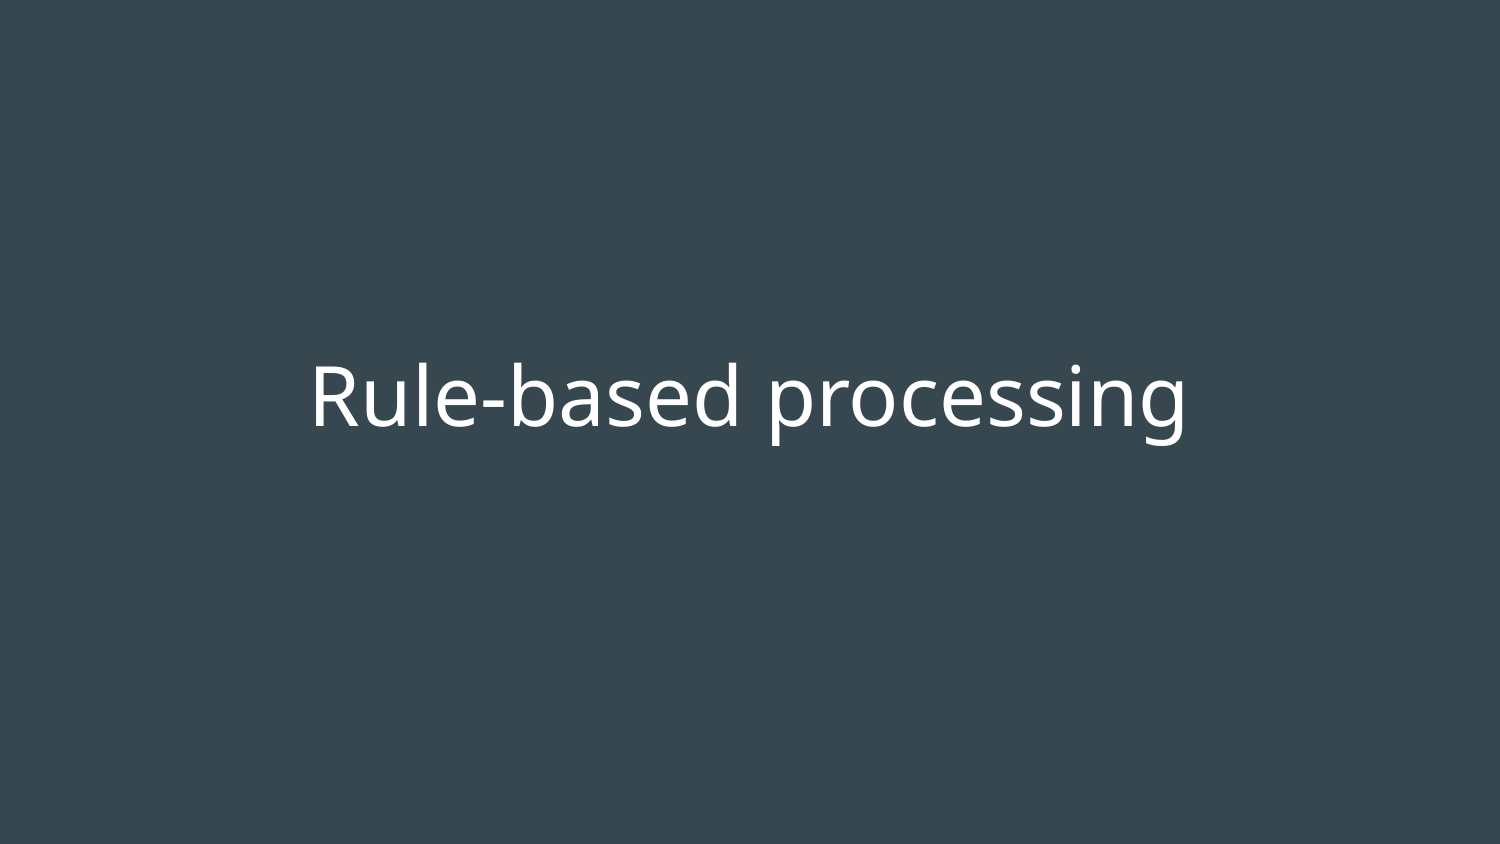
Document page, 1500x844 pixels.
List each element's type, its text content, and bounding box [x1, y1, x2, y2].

title Rule-based processing [51, 327, 1449, 422]
